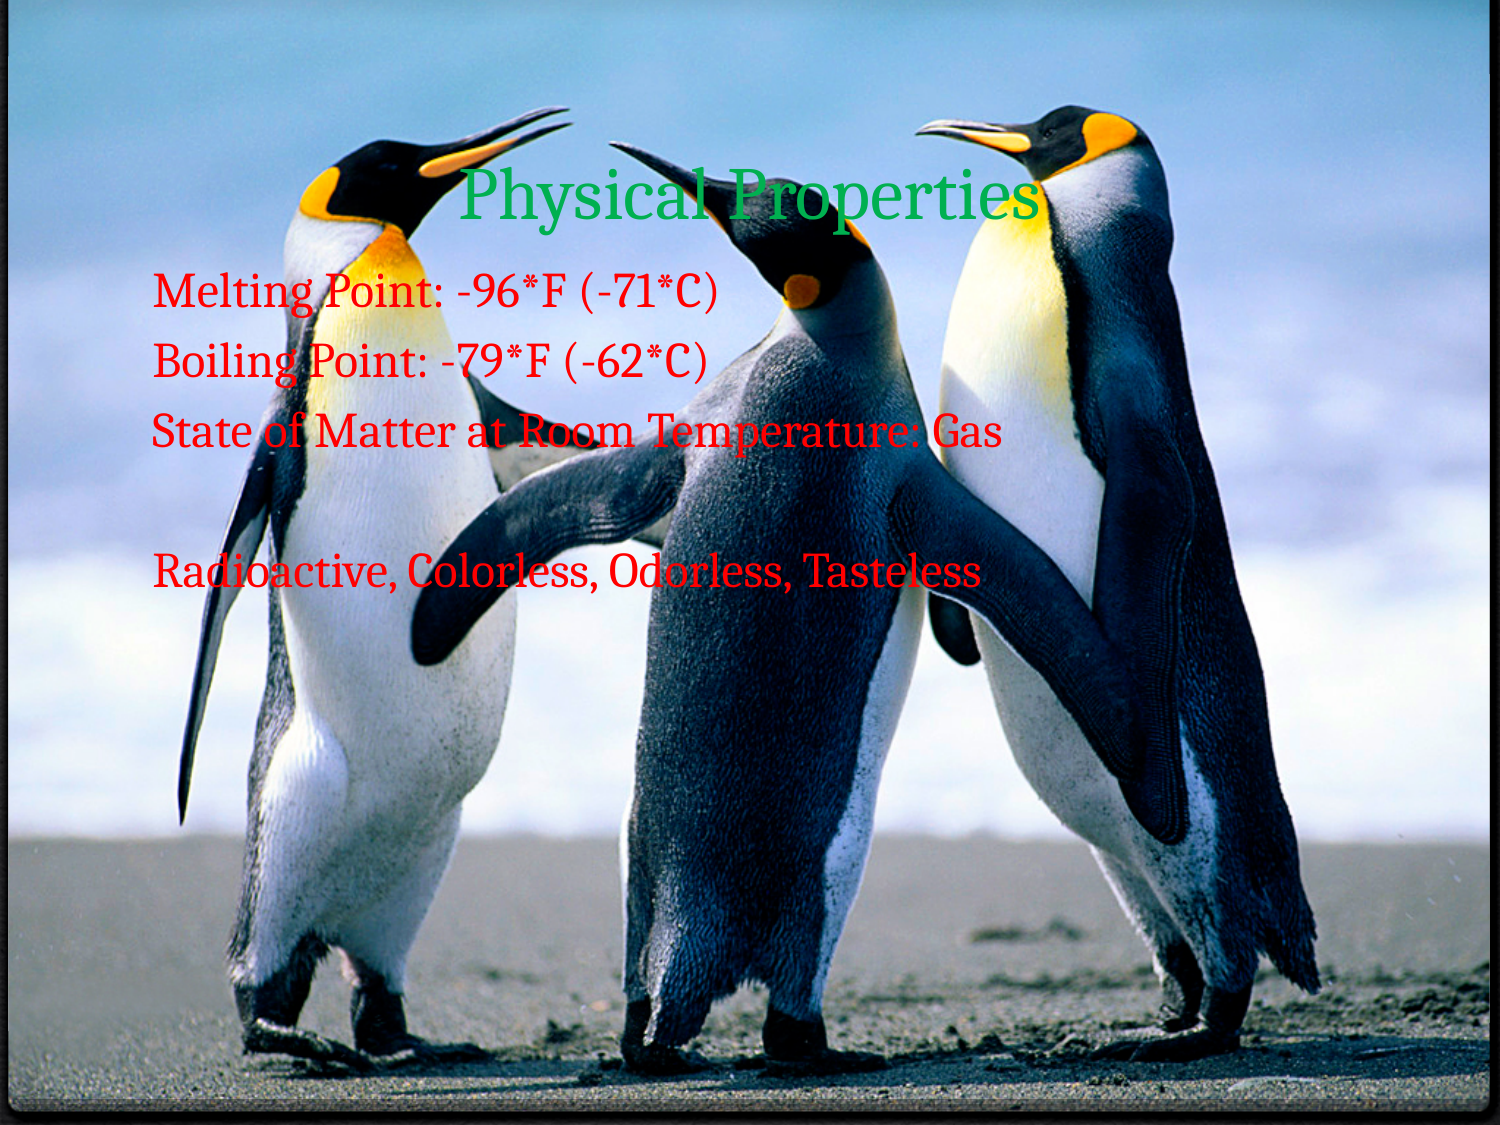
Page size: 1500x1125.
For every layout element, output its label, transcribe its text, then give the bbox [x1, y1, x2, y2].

list Melting Point: -96*F (-71*C) Boiling Point: -79*F (-62*C) State of Matter at Room Temperature: Gas Radioactive, Colorless, Odorless, Tasteless [137, 249, 1363, 983]
picture [0, 0, 1500, 1125]
title Physical Properties [90, 71, 1410, 309]
